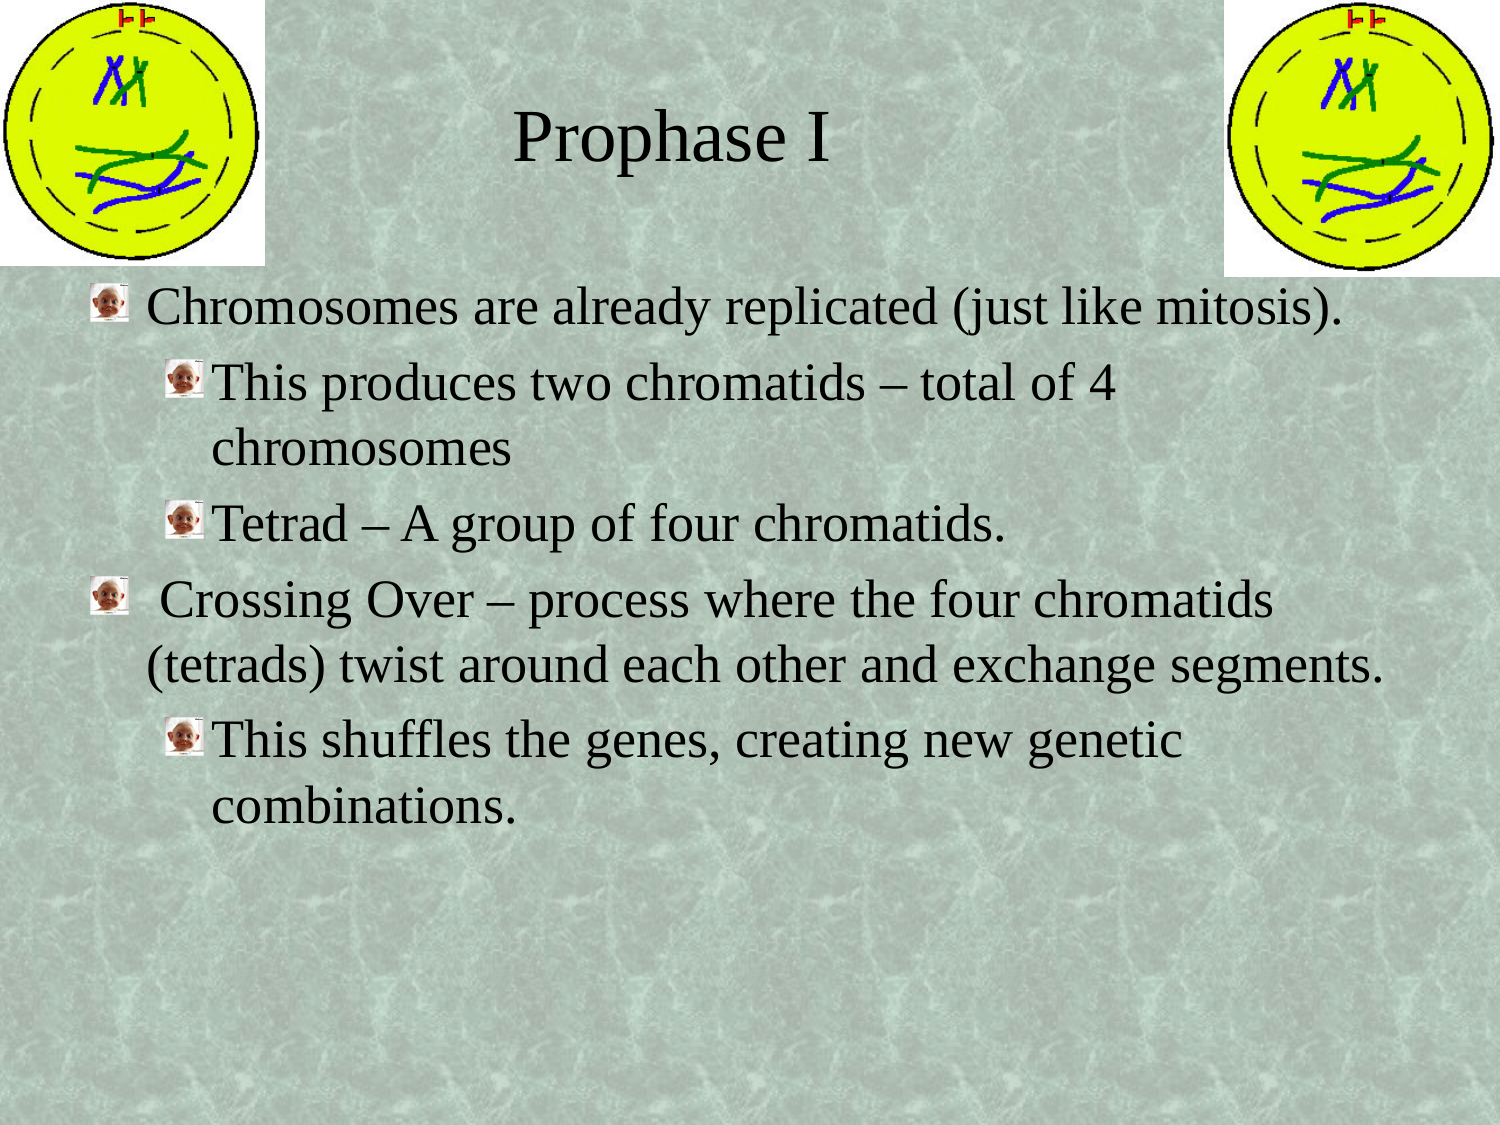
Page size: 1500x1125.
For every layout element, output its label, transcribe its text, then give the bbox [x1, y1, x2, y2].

picture [90, 283, 129, 322]
picture [90, 576, 129, 615]
picture [165, 500, 204, 539]
picture [165, 717, 204, 756]
picture [0, 0, 265, 266]
title Prophase I [275, 37, 1088, 225]
list Chromosomes are already replicated (just like mitosis). This produces two chromatids – total of 4 chromosomes Tetrad – A group of four chromatids. Crossing Over – process where the four chromatids (tetrads) twist around each other and exchange segments. This shuffles the genes, creating new genetic combinations. [75, 262, 1425, 1063]
picture [1224, 0, 1500, 277]
picture [165, 359, 204, 398]
